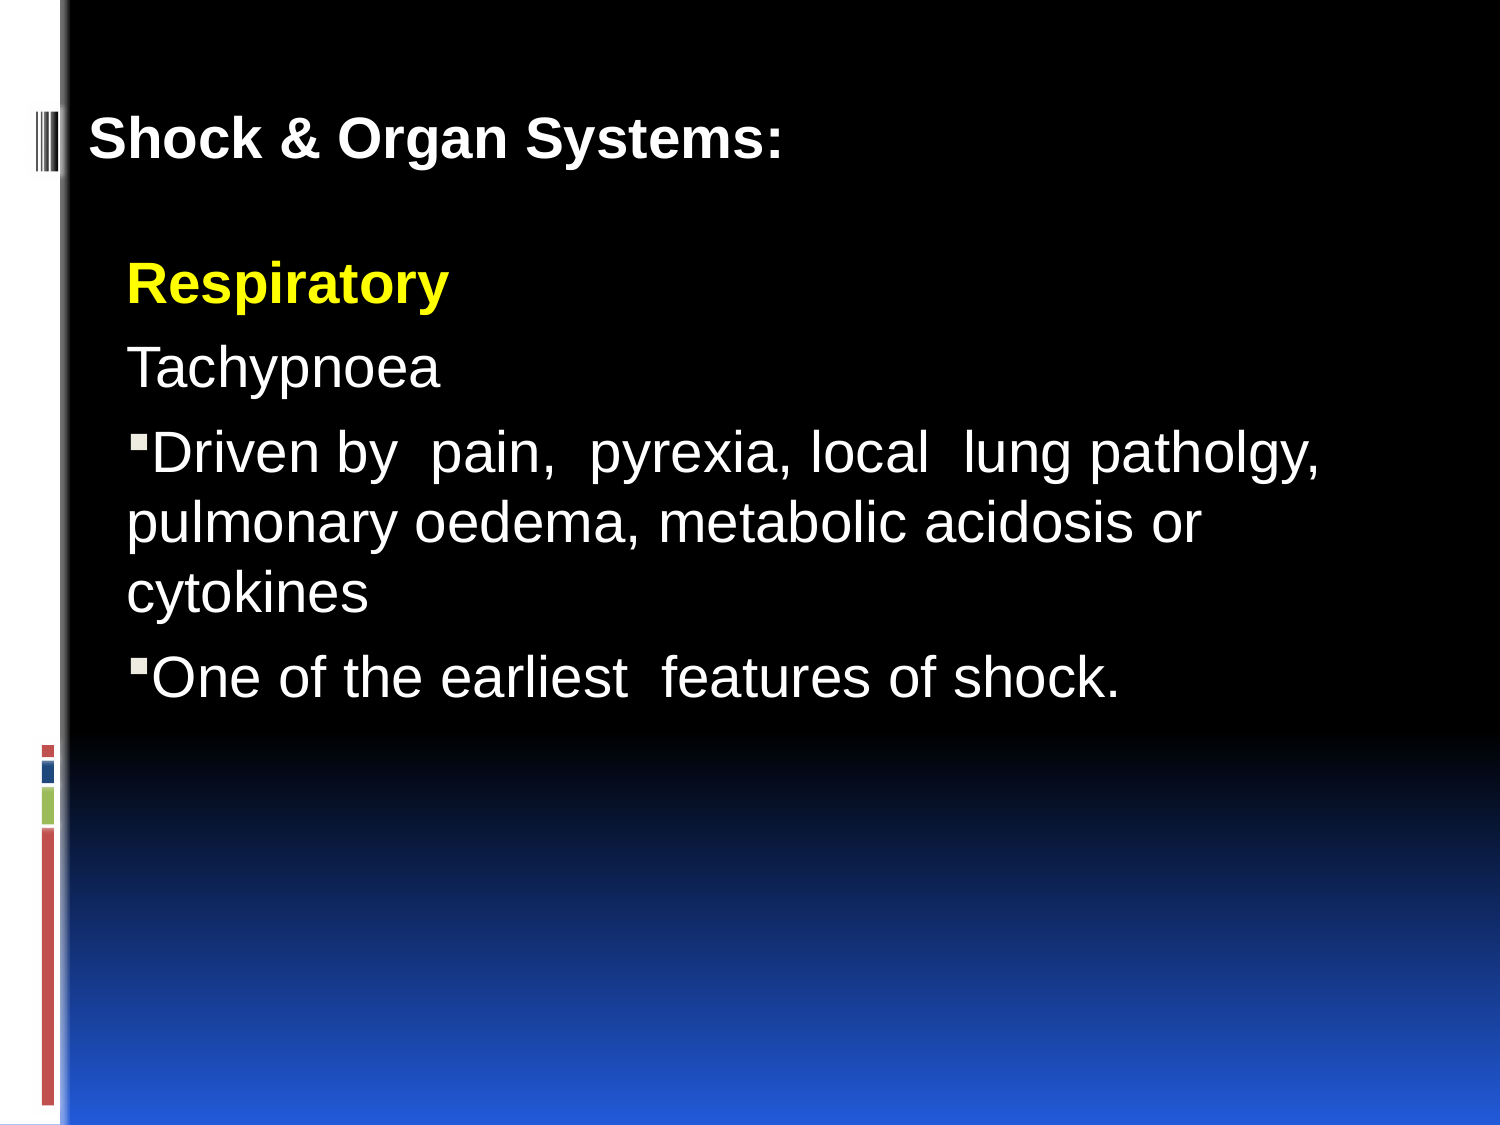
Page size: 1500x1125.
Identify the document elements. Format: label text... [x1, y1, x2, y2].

text_box Shock & Organ Systems: [62, 92, 850, 178]
list Respiratory Tachypnoea Driven by pain, pyrexia, local lung patholgy, pulmonary oedema, metabolic acidosis or cytokines One of the earliest features of shock. [99, 237, 1376, 988]
